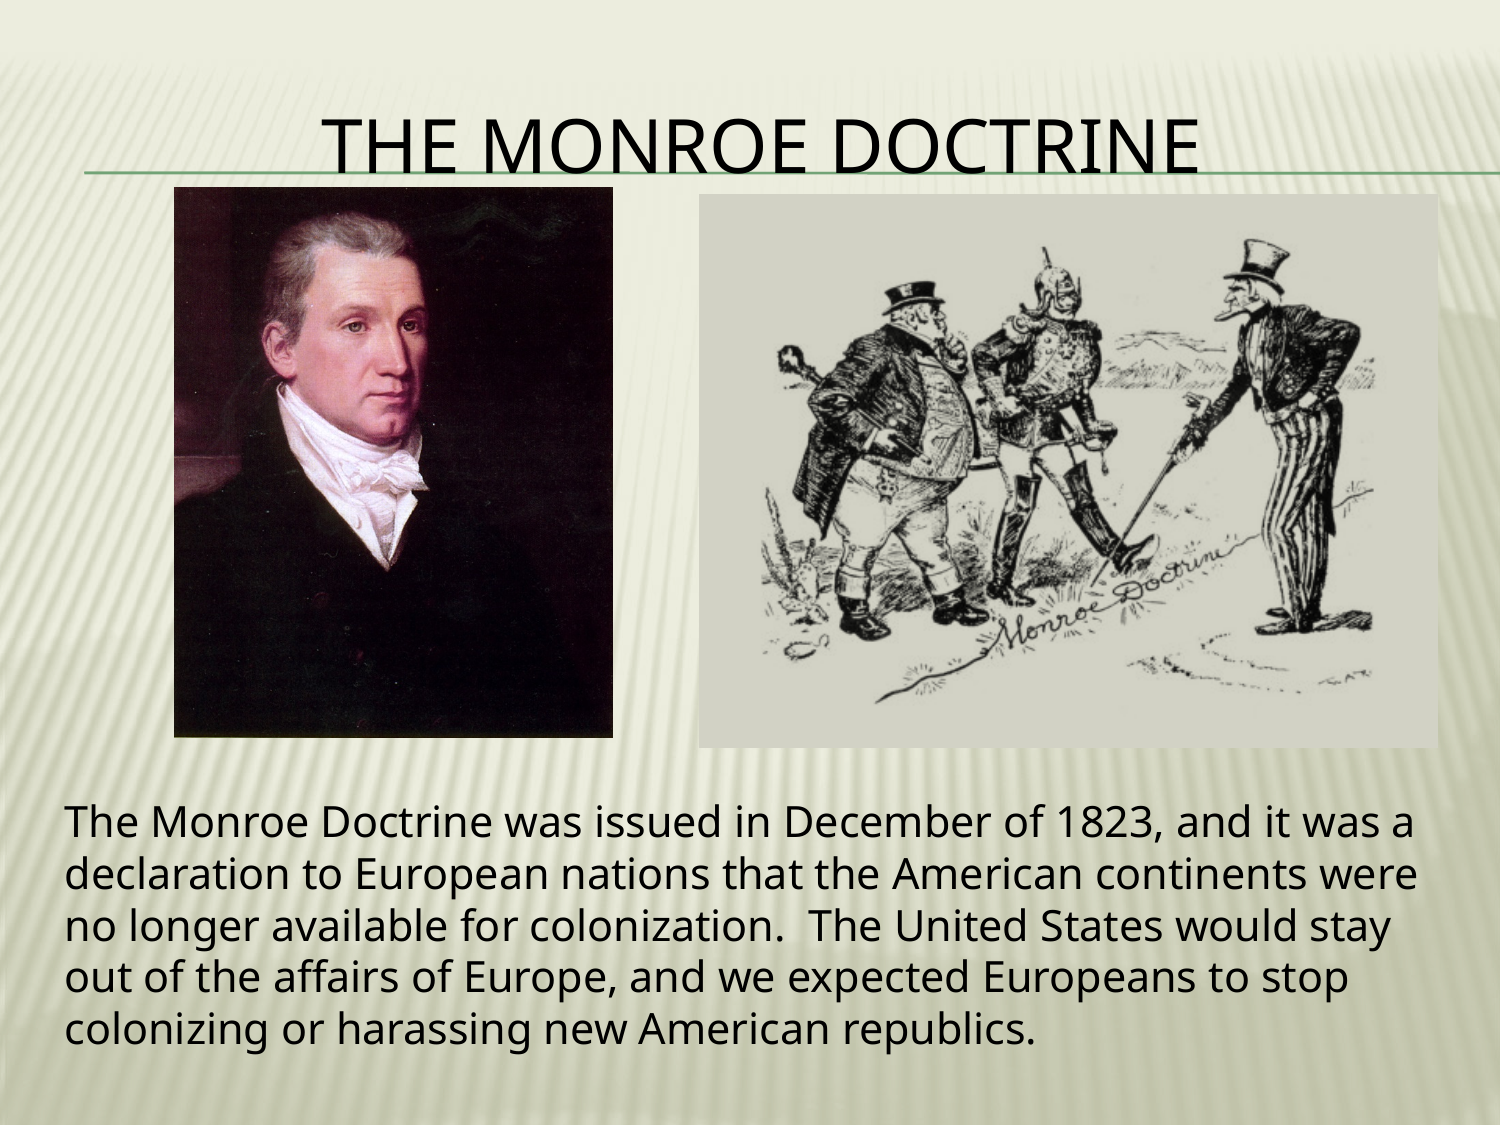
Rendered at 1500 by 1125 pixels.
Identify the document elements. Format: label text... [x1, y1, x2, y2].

list The Monroe Doctrine was issued in December of 1823, and it was a declaration to European nations that the American continents were no longer available for colonization. The United States would stay out of the affairs of Europe, and we expected Europeans to stop colonizing or harassing new American republics. [50, 787, 1463, 1100]
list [699, 193, 1438, 749]
title The Monroe Doctrine [49, 75, 1475, 213]
picture [174, 187, 613, 738]
